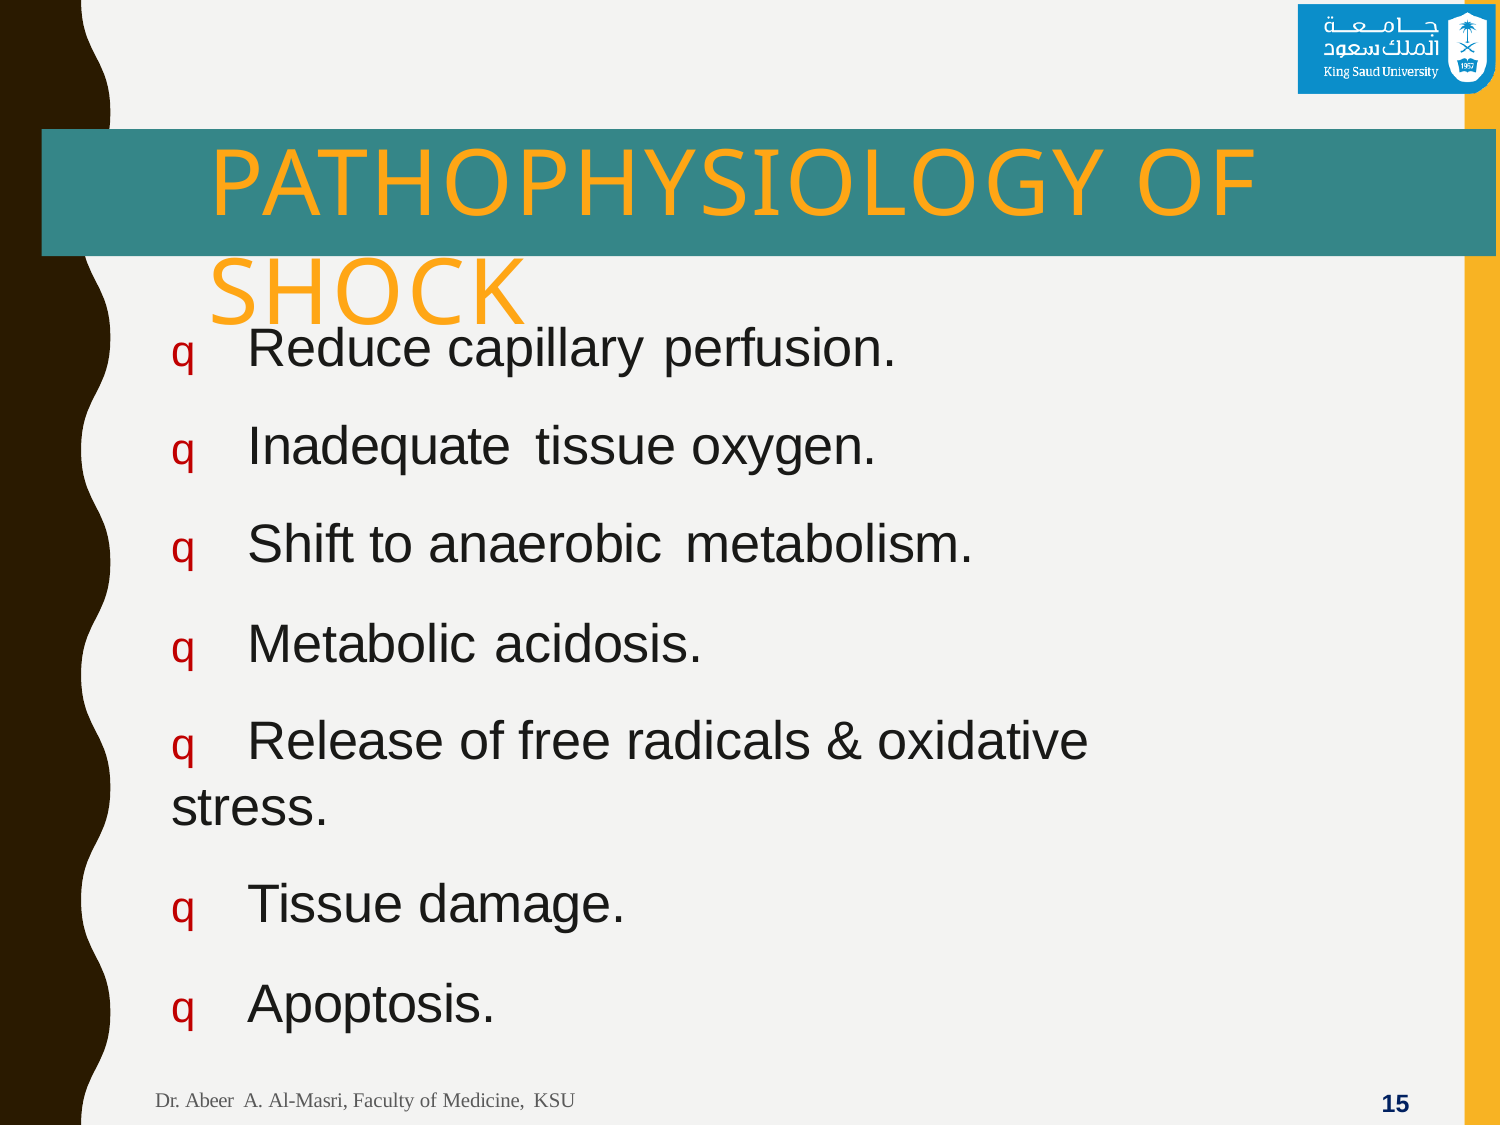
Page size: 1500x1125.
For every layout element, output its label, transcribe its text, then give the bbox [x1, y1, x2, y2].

text_box [1451, 129, 1496, 257]
text_box [1464, 0, 1500, 1125]
text_box [41, 129, 49, 257]
text_box q Reduce capillary perfusion. q Inadequate tissue oxygen. q Shift to anaerobic metabolism. q Metabolic acidosis. q Release of free radicals & oxidative stress. q Tissue damage. q Apoptosis. [168, 312, 1272, 1034]
text_box [0, 0, 111, 1125]
slide_number 10 [1377, 1090, 1415, 1125]
footer Dr. Abeer A. Al-Masri, Faculty of Medicine, KSU [153, 1089, 581, 1125]
title PATHOPHYSIOLOGY OF SHOCK [49, 110, 1451, 343]
text_box [1297, 4, 1496, 94]
